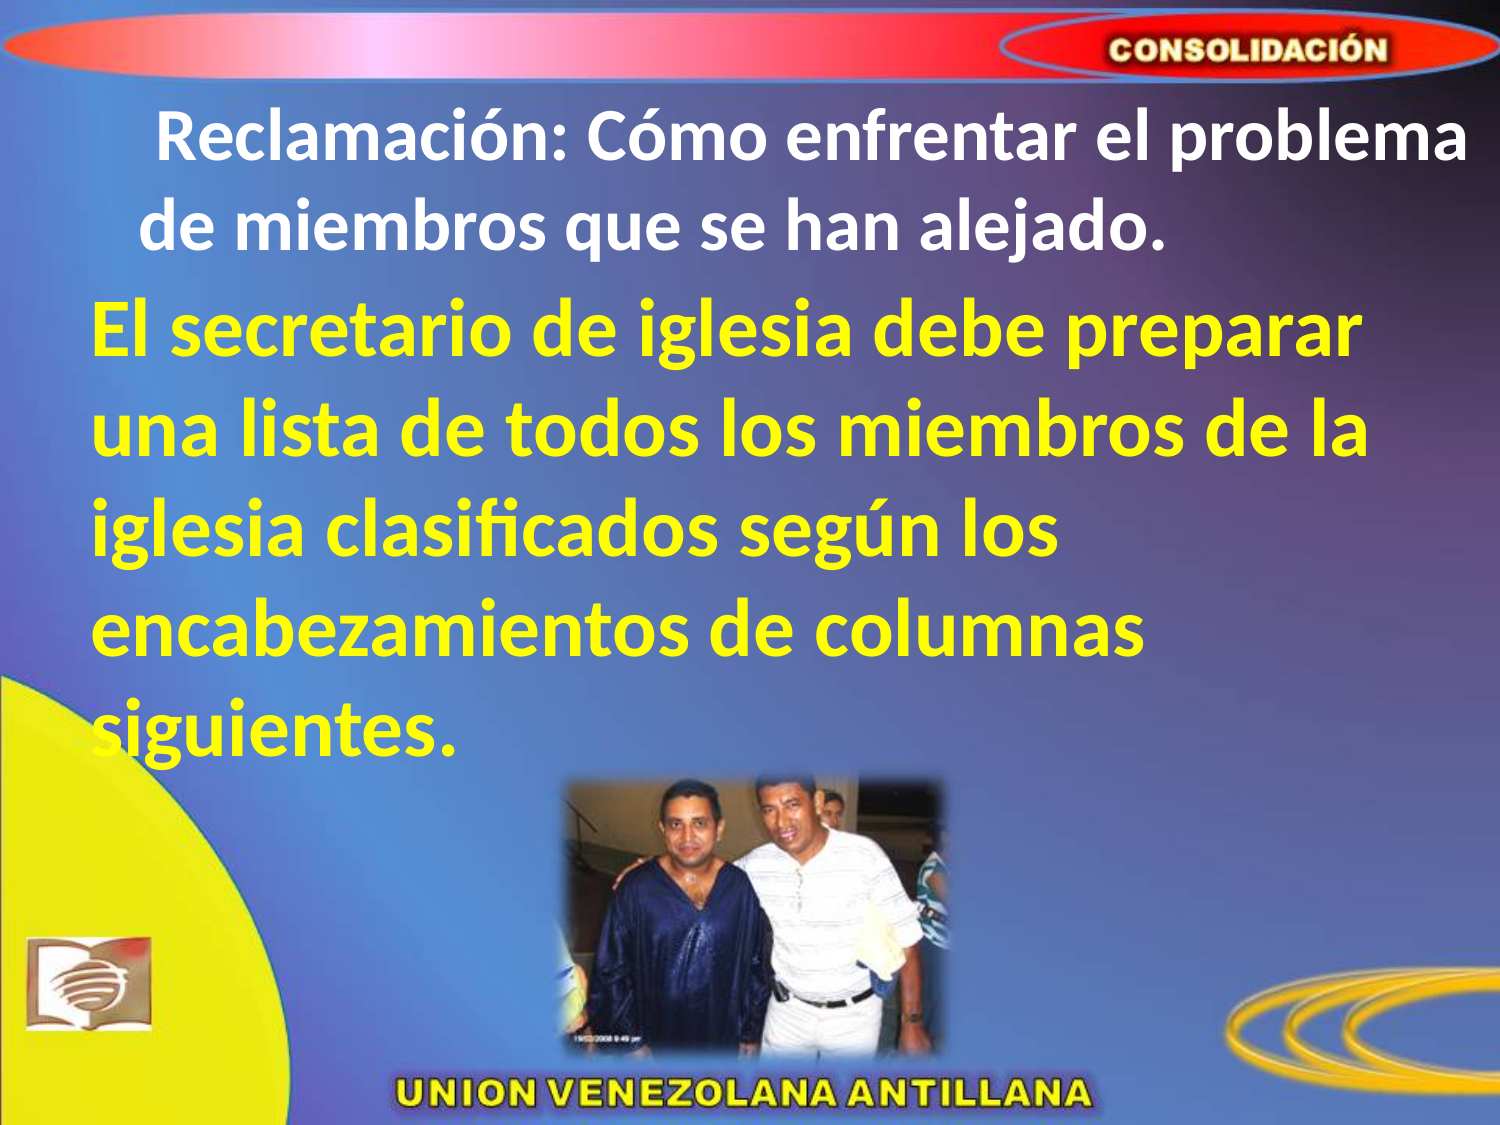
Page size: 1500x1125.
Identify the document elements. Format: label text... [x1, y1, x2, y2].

title Reclamación: Cómo enfrentar el problema de miembros que se han alejado. [0, 82, 1489, 270]
picture [0, 0, 1500, 1125]
list El secretario de iglesia debe preparar una lista de todos los miembros de la iglesia clasificados según los encabezamientos de columnas siguientes. [0, 270, 1430, 1008]
